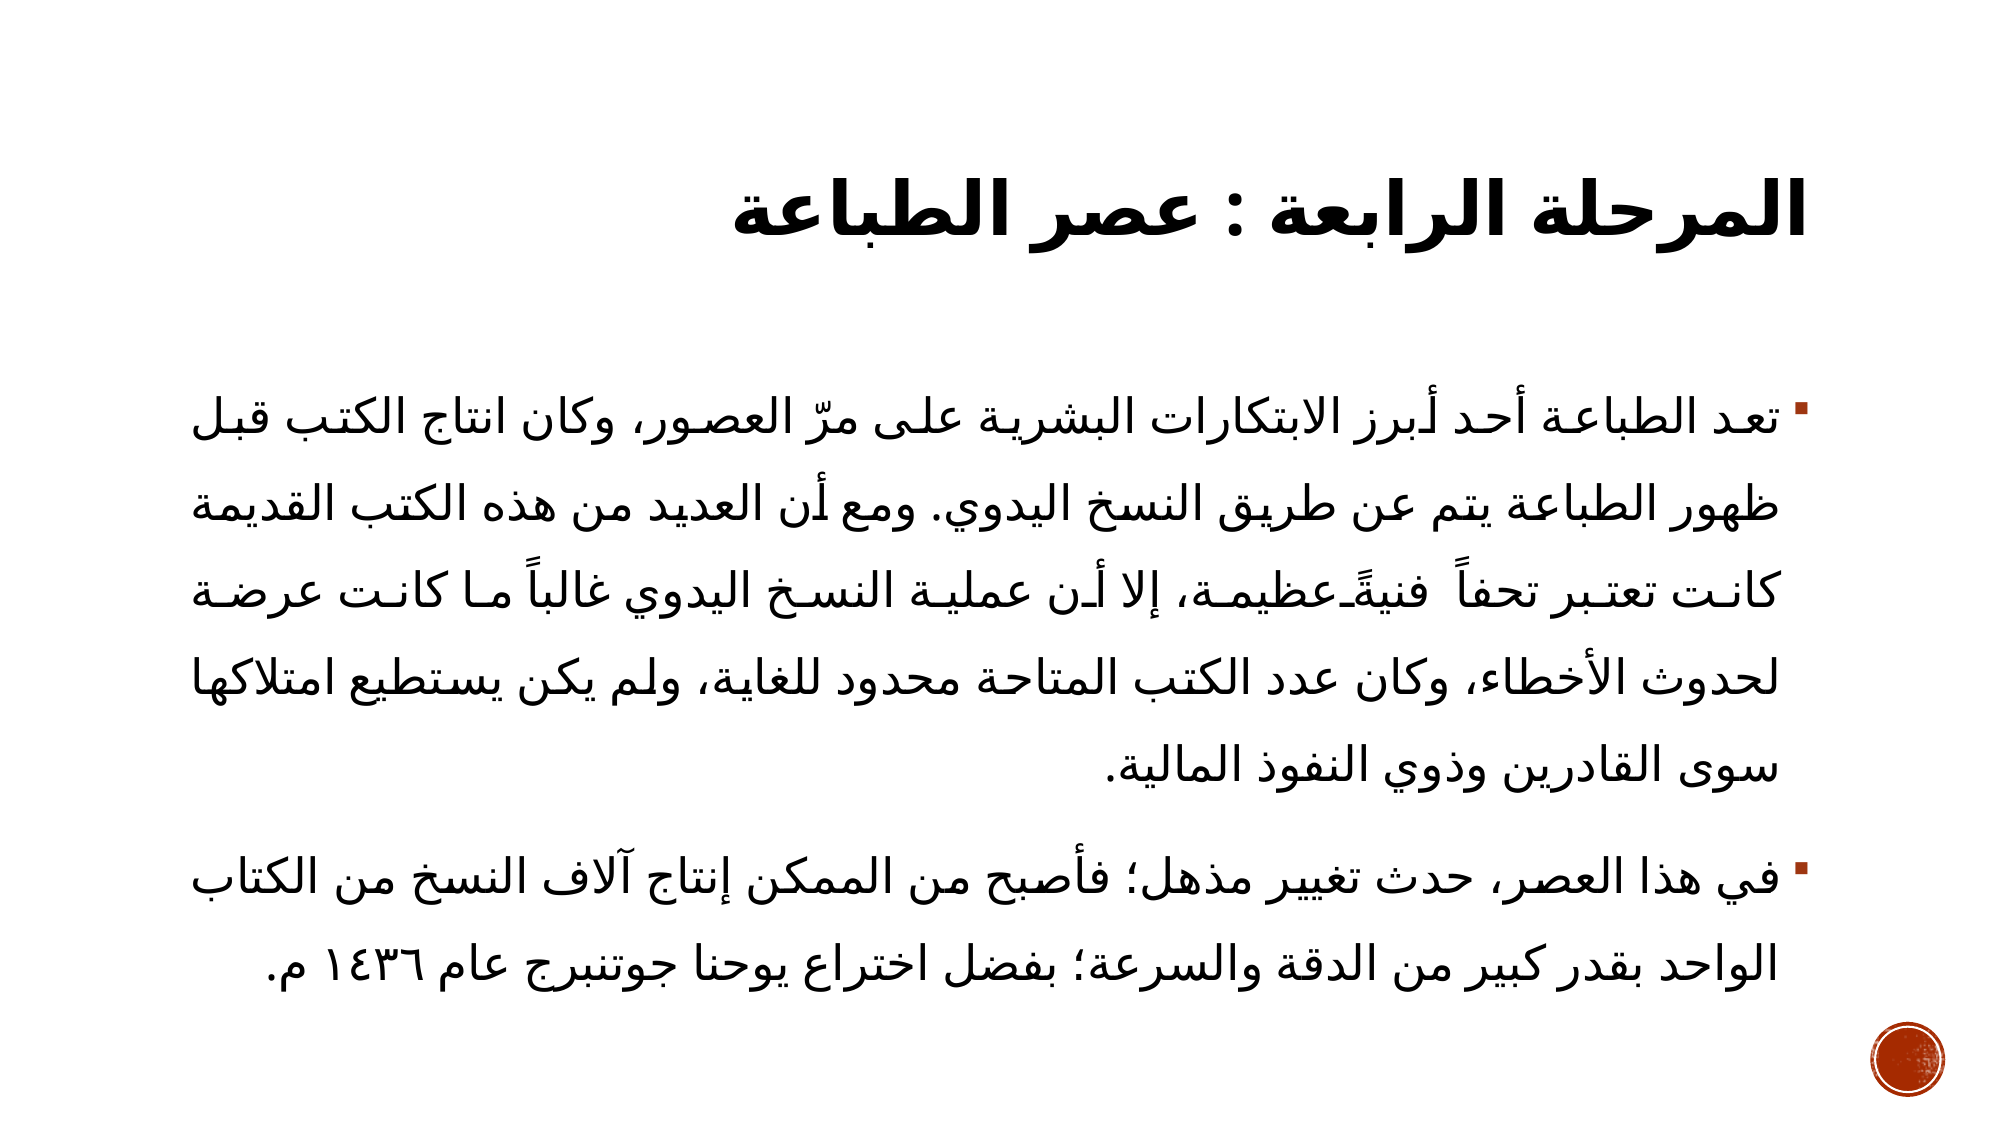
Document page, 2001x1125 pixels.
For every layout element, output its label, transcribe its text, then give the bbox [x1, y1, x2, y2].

title المرحلة الرابعة : عصر الطباعة [175, 79, 1826, 344]
list تعد الطباعة أحد أبرز الابتكارات البشرية على مرّ العصور، وكان انتاج الكتب قبل ظهور الطباعة يتم عن طريق النسخ اليدوي. ومع أن العديد من هذه الكتب القديمة كانت تعتبر تحفاً فنيةً عظيمة، إلا أن عملية النسخ اليدوي غالباً ما كانت عرضة لحدوث الأخطاء، وكان عدد الكتب المتاحة محدود للغاية، ولم يكن يستطيع امتلاكها سوى القادرين وذوي النفوذ المالية. في هذا العصر، حدث تغيير مذهل؛ فأصبح من الممكن إنتاج آلاف النسخ من الكتاب الواحد بقدر كبير من الدقة والسرعة؛ بفضل اختراع يوحنا جوتنبرج عام ١٤٣٦ م. [175, 348, 1826, 1013]
